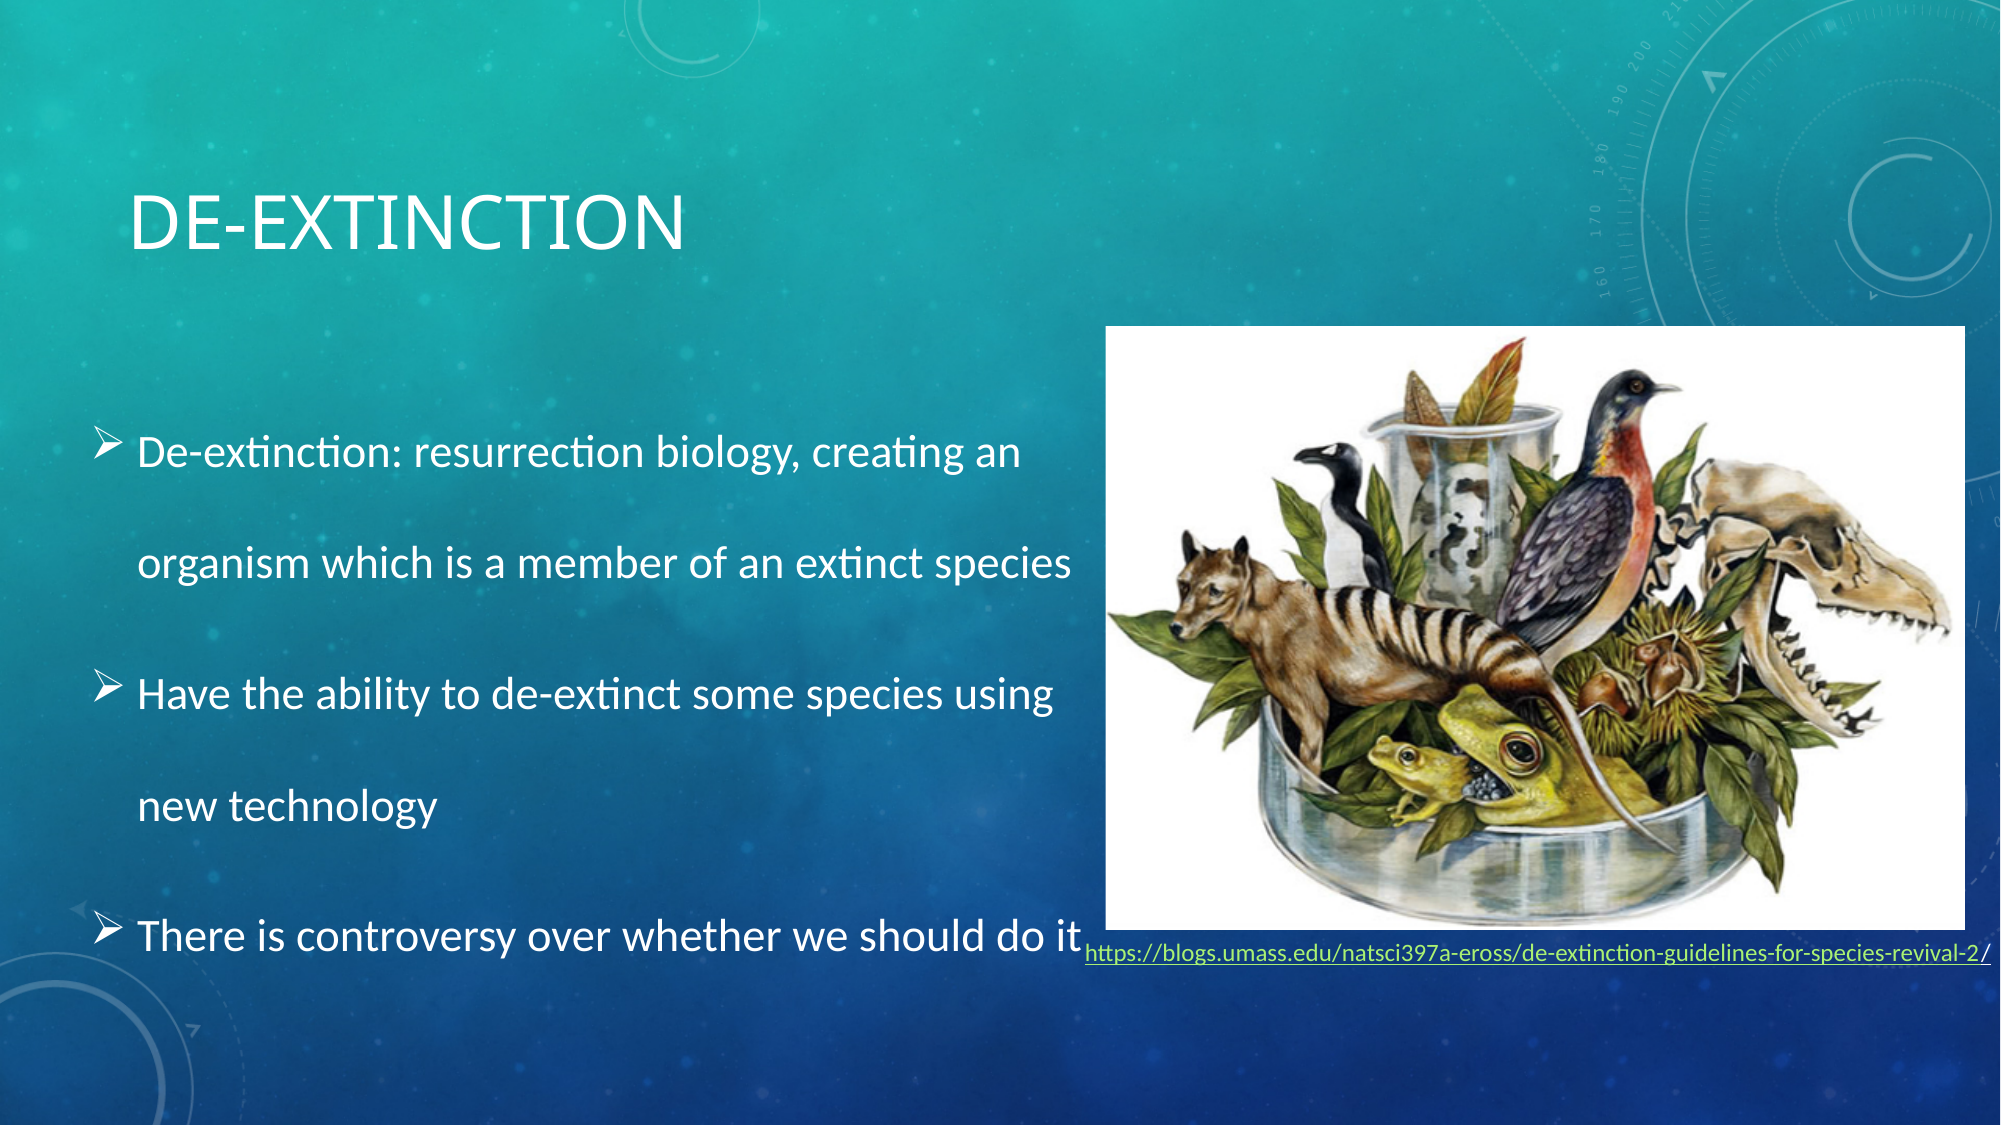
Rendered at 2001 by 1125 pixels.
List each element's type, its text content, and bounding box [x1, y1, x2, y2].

picture [0, 0, 2001, 1125]
list De-extinction: resurrection biology, creating an organism which is a member of an extinct species Have the ability to de-extinct some species using new technology There is controversy over whether we should do it [75, 281, 1106, 1106]
text_box https://blogs.umass.edu/natsci397a-eross/de-extinction-guidelines-for-species-revival-2/ [1070, 929, 2000, 975]
title De-Extinction [112, 99, 1775, 326]
